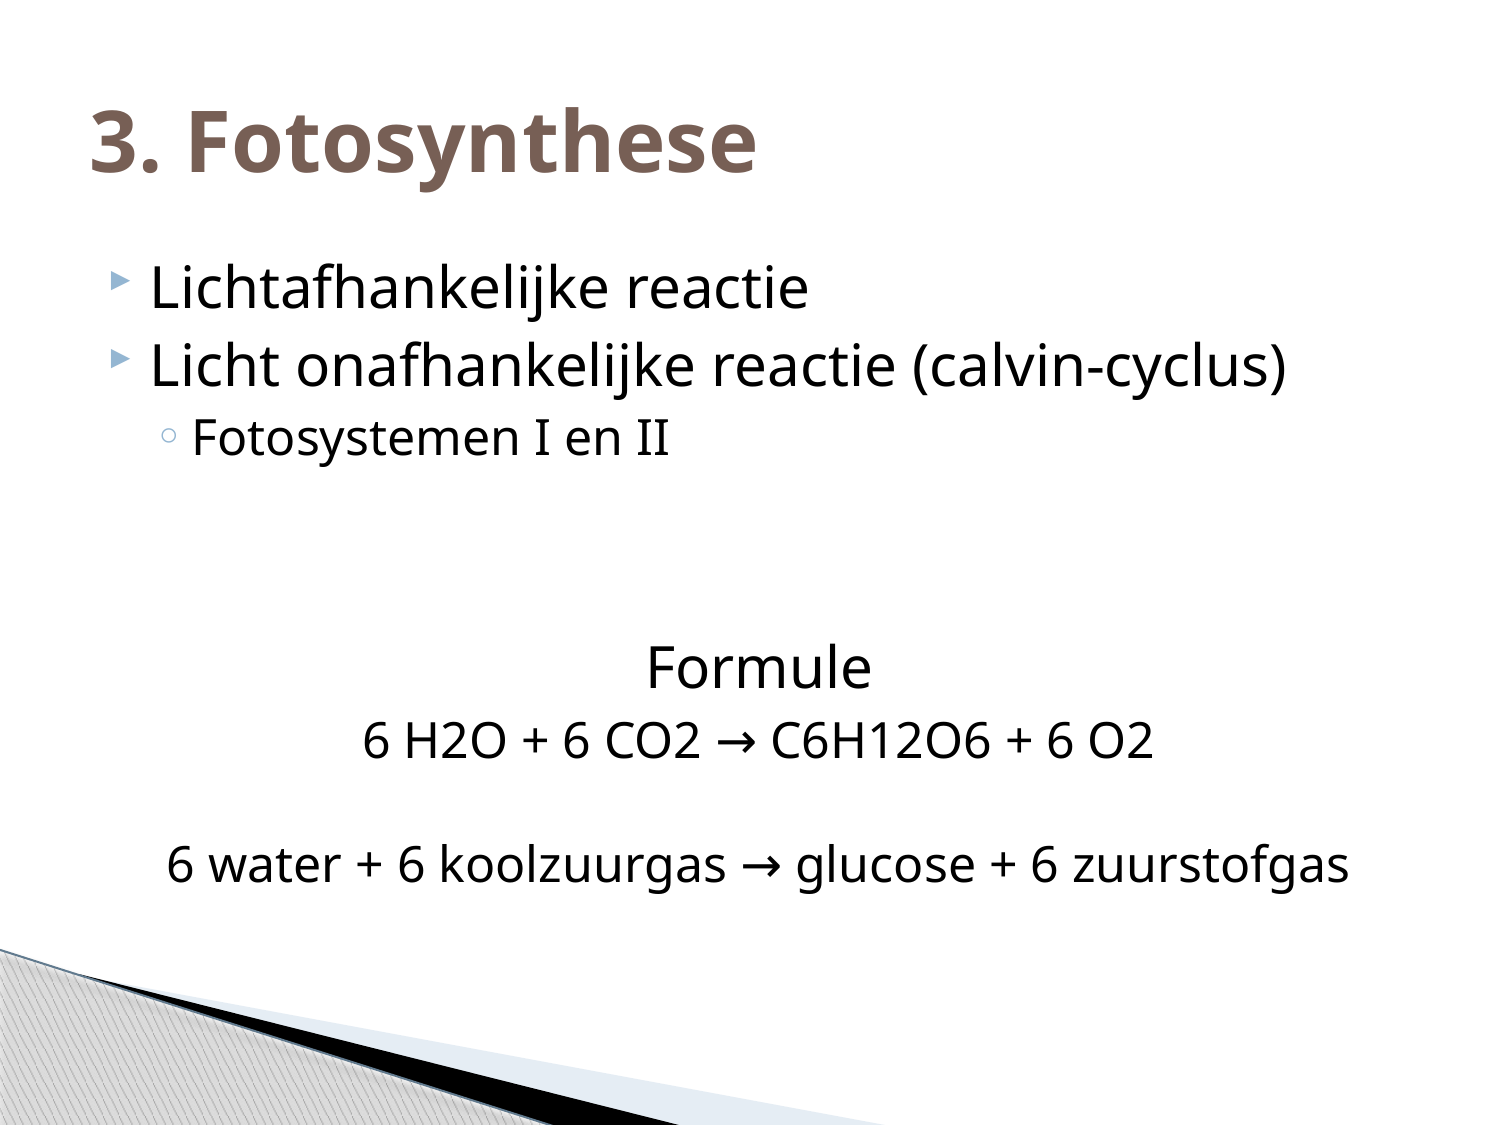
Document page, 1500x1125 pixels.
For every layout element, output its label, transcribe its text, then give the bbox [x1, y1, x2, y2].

title 3. Fotosynthese [75, 45, 1425, 233]
list Lichtafhankelijke reactie Licht onafhankelijke reactie (calvin-cyclus) Fotosystemen I en II Formule 6 H2O + 6 CO2 → C6H12O6 + 6 O2 6 water + 6 koolzuurgas → glucose + 6 zuurstofgas [75, 243, 1425, 986]
